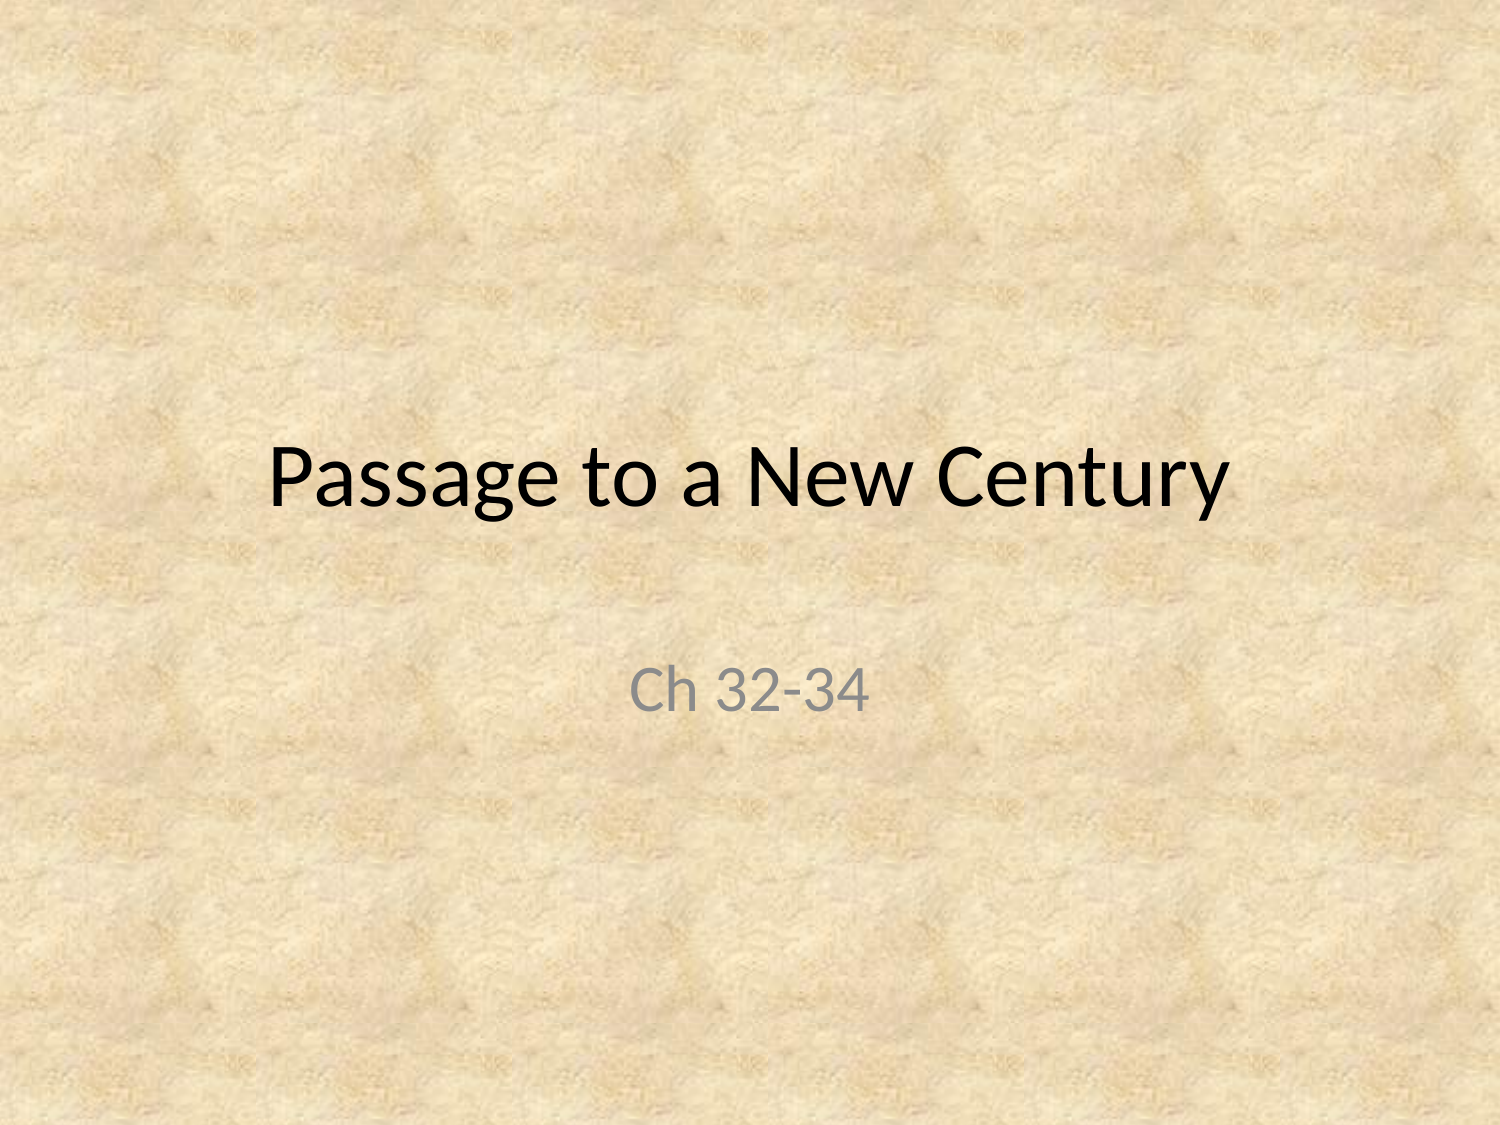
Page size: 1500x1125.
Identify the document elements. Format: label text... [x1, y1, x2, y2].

title Passage to a New Century [112, 349, 1388, 591]
subtitle Ch 32-34 [225, 637, 1275, 925]
picture [0, 0, 1500, 1125]
